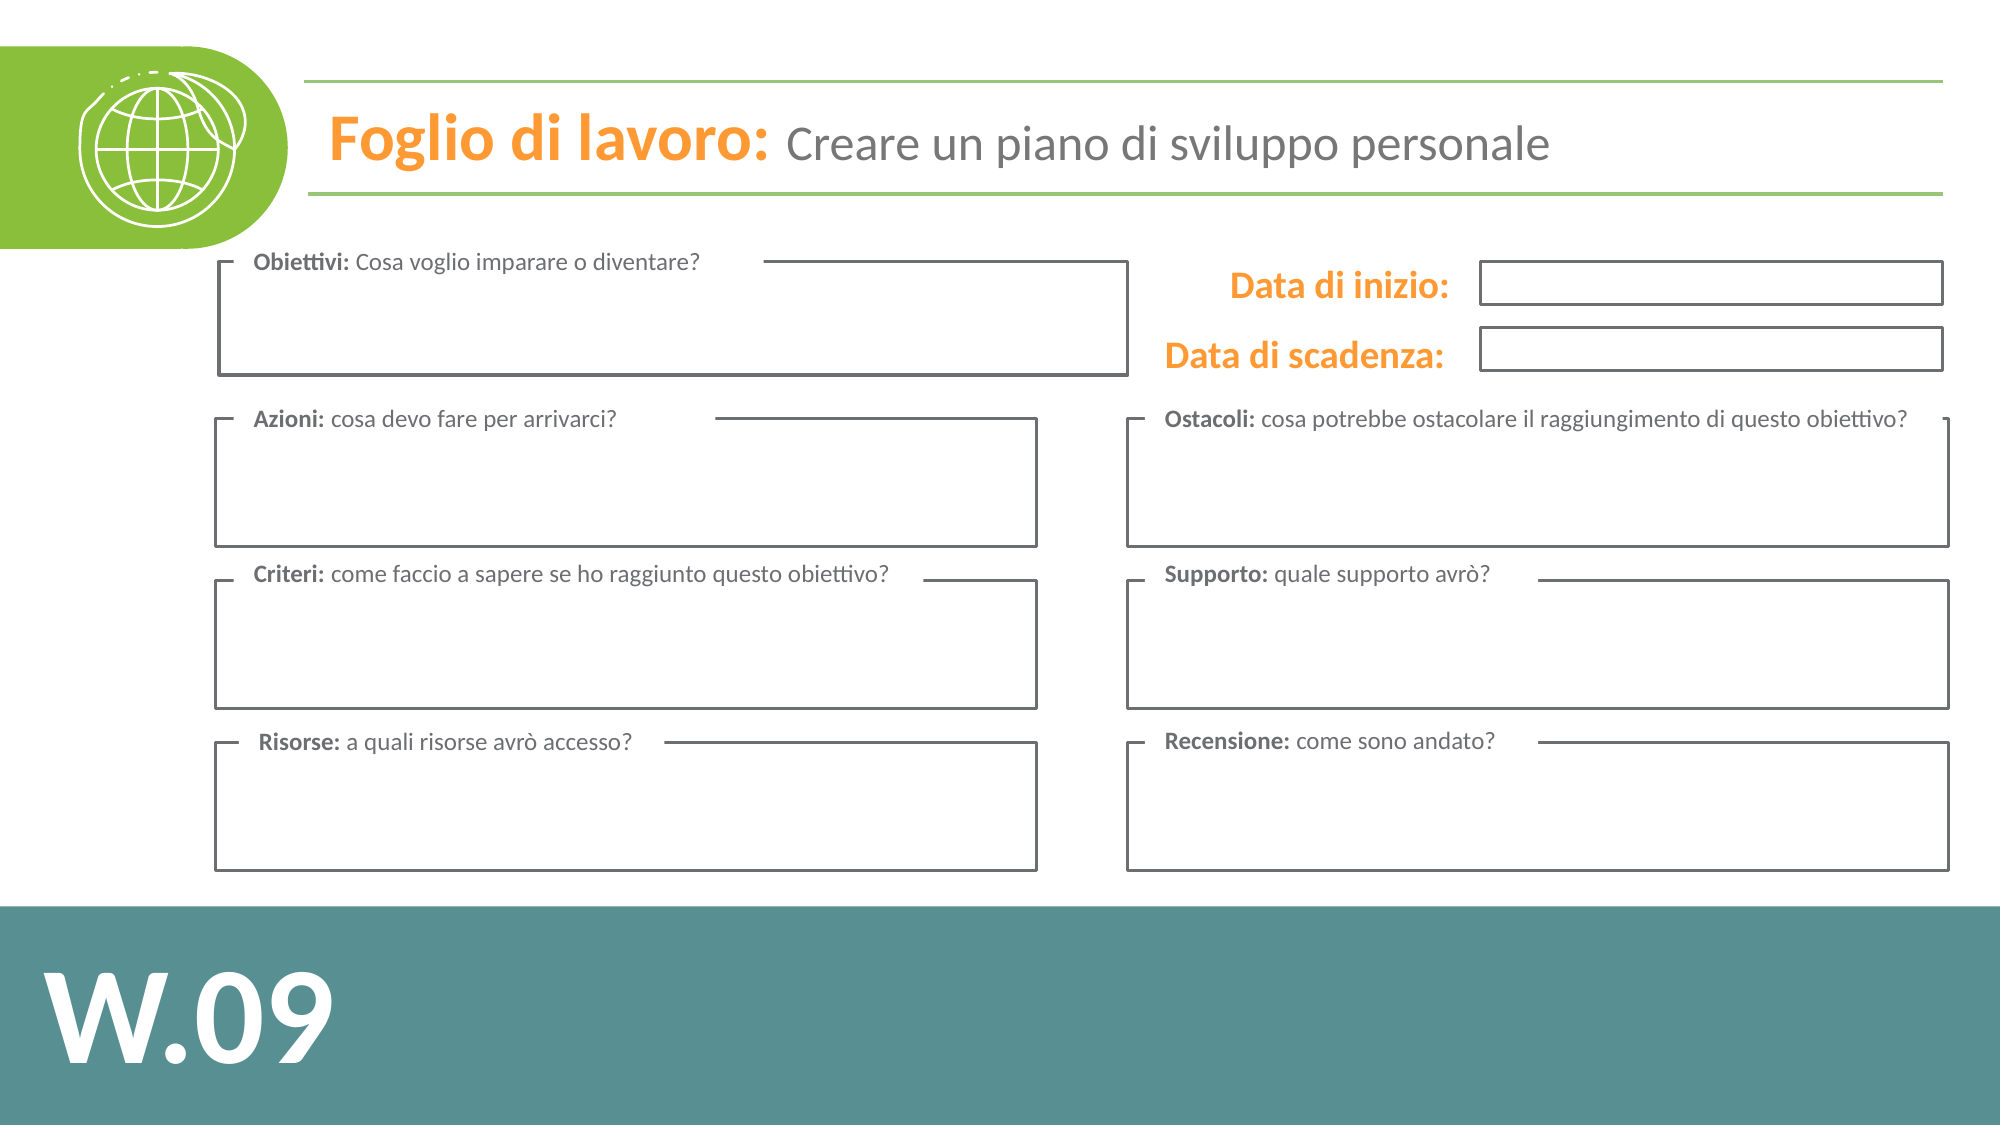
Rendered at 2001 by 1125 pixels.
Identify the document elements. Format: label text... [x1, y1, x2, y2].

text_box [1127, 580, 1949, 709]
text_box [219, 261, 1128, 375]
text_box [215, 418, 1037, 547]
text_box Data di inizio: [1210, 249, 1487, 320]
text_box Ostacoli: cosa potrebbe ostacolare il raggiungimento di questo obiettivo? [1144, 396, 1943, 440]
text_box [1480, 261, 1943, 305]
text_box Criteri: come faccio a sapere se ho raggiunto questo obiettivo? [233, 552, 924, 604]
text_box Foglio di lavoro: Creare un piano di sviluppo personale [309, 113, 1748, 176]
text_box [1127, 742, 1949, 871]
text_box [0, 46, 288, 249]
text_box Recensione: come sono andato? [1144, 719, 1539, 772]
text_box Risorse: a quali risorse avrò accesso? [238, 719, 665, 772]
text_box Supporto: quale supporto avrò? [1144, 551, 1539, 604]
text_box [0, 906, 2000, 1125]
text_box [1127, 418, 1949, 547]
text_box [79, 71, 246, 227]
text_box [215, 580, 1037, 709]
text_box Obiettivi: Cosa voglio imparare o diventare? [233, 239, 764, 283]
text_box W.09 [23, 957, 396, 1125]
text_box [1481, 327, 1943, 371]
text_box Azioni: cosa devo fare per arrivarci? [233, 397, 716, 440]
text_box [215, 742, 1037, 871]
text_box Data di scadenza: [1144, 319, 1481, 389]
